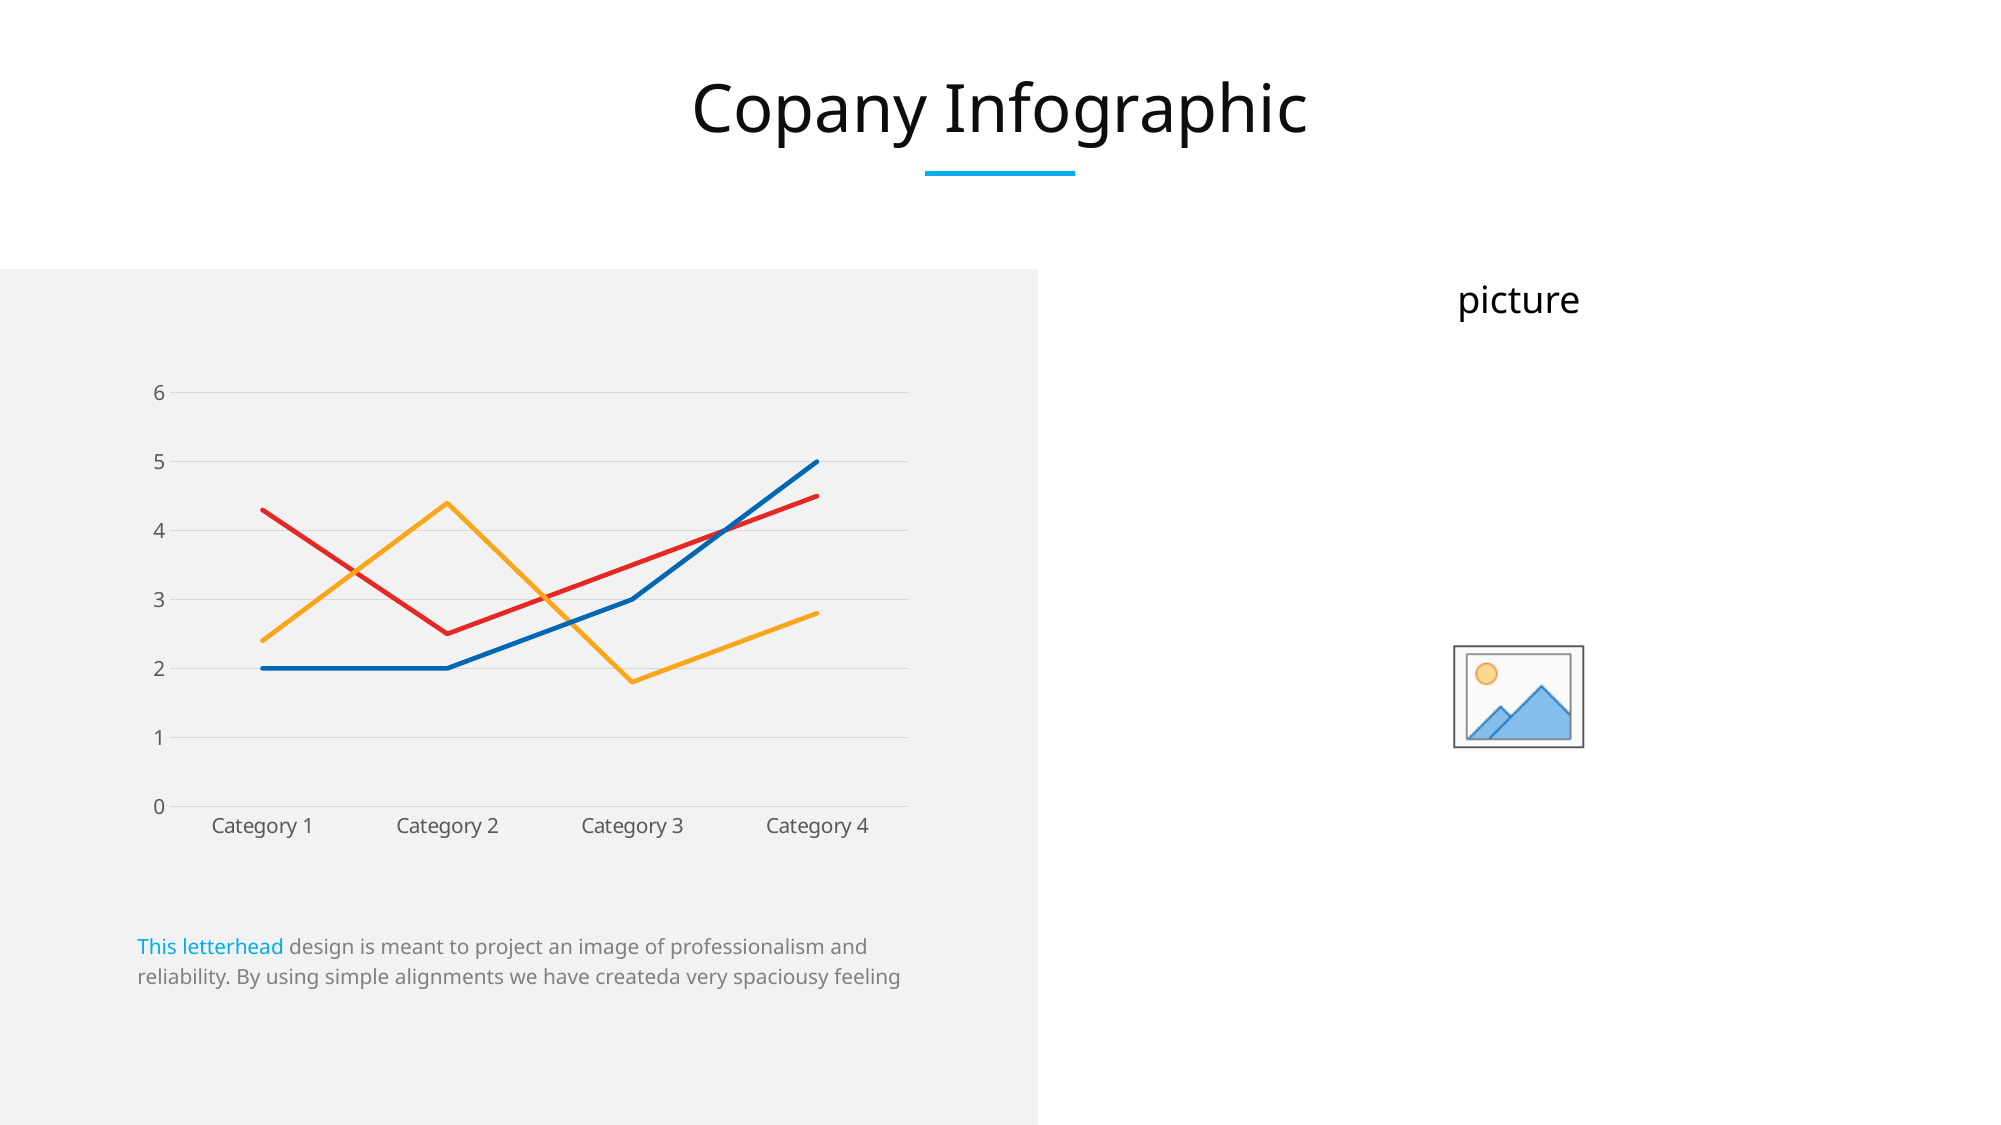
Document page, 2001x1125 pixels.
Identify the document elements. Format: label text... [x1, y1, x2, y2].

title Copany Infographic [137, 55, 1863, 167]
picture [1037, 268, 2000, 1125]
text_box [0, 268, 1037, 1125]
text_box This letterhead design is meant to project an image of professionalism and reliability. By using simple alignments we have createda very spaciousy feeling [137, 866, 926, 1052]
chart [137, 368, 926, 850]
